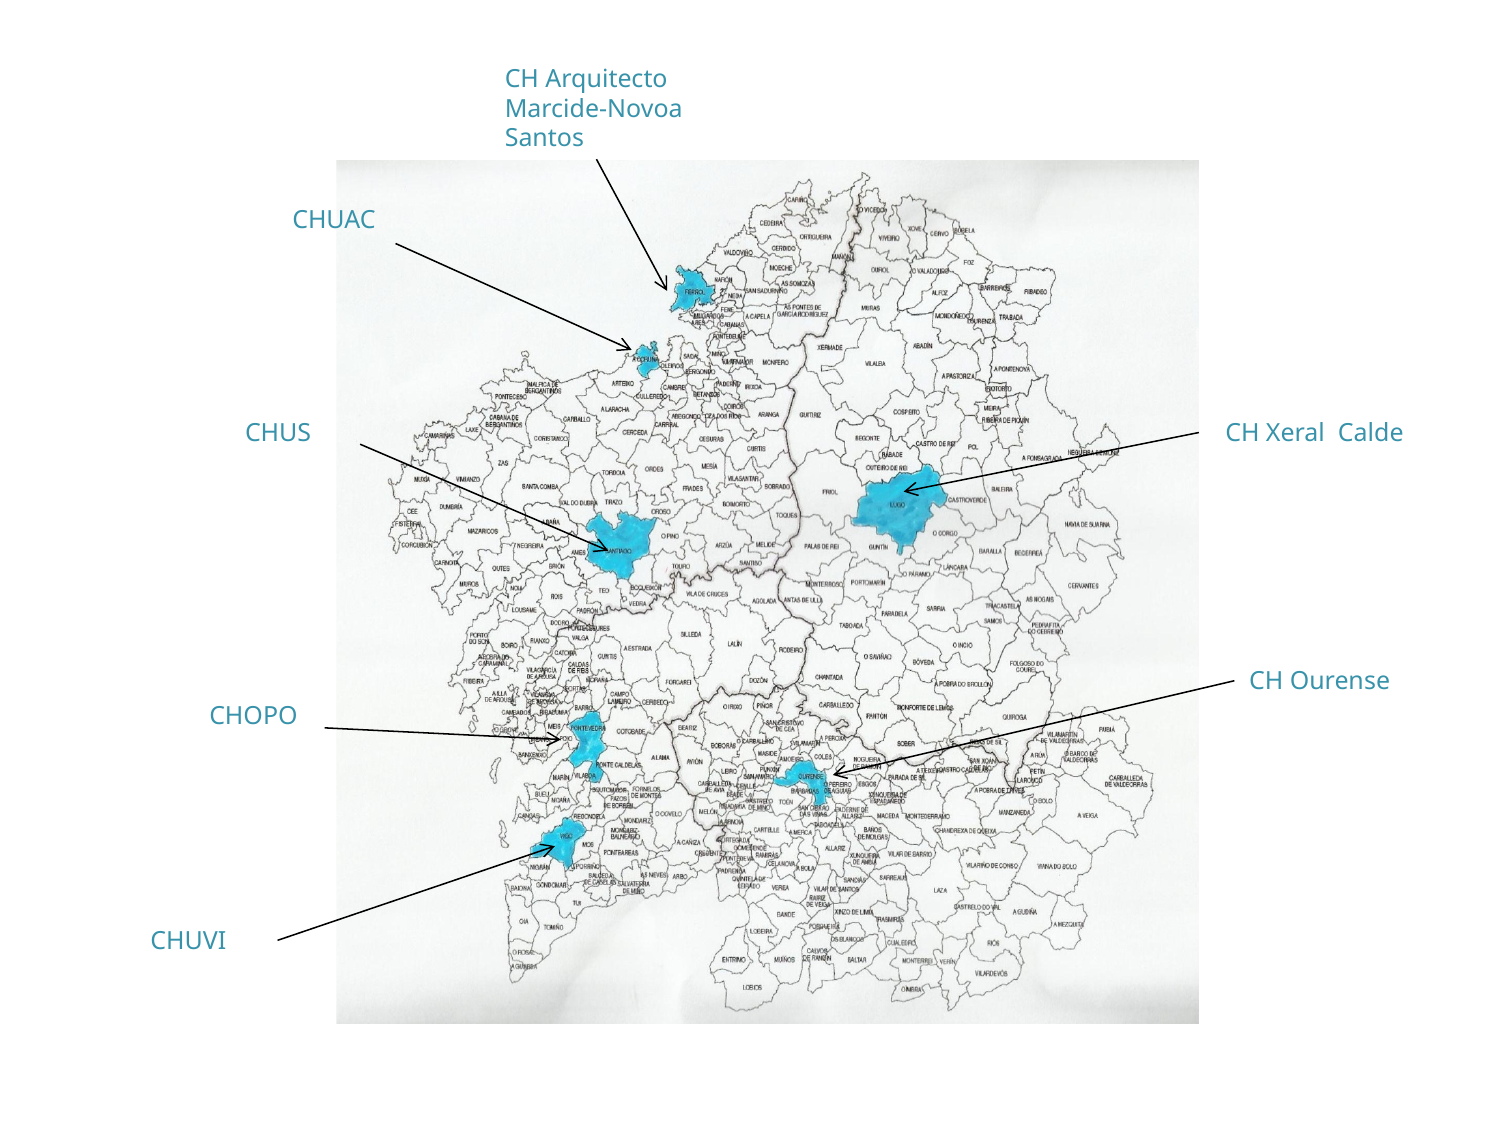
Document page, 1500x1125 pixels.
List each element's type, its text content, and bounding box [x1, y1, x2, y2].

text_box CH Ourense [1234, 657, 1447, 702]
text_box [903, 432, 1199, 492]
text_box CHUS [230, 408, 330, 454]
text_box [395, 243, 632, 350]
text_box CHUVI [135, 916, 266, 962]
text_box CHUAC [277, 196, 330, 242]
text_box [832, 680, 1235, 775]
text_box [324, 727, 561, 740]
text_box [277, 845, 555, 941]
text_box CH Arquitecto Marcide-Novoa Santos [490, 54, 703, 159]
picture [336, 160, 1199, 1024]
text_box CH Xeral Calde [1210, 408, 1424, 454]
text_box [596, 160, 668, 291]
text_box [360, 444, 609, 551]
text_box CHOPO [194, 692, 325, 738]
